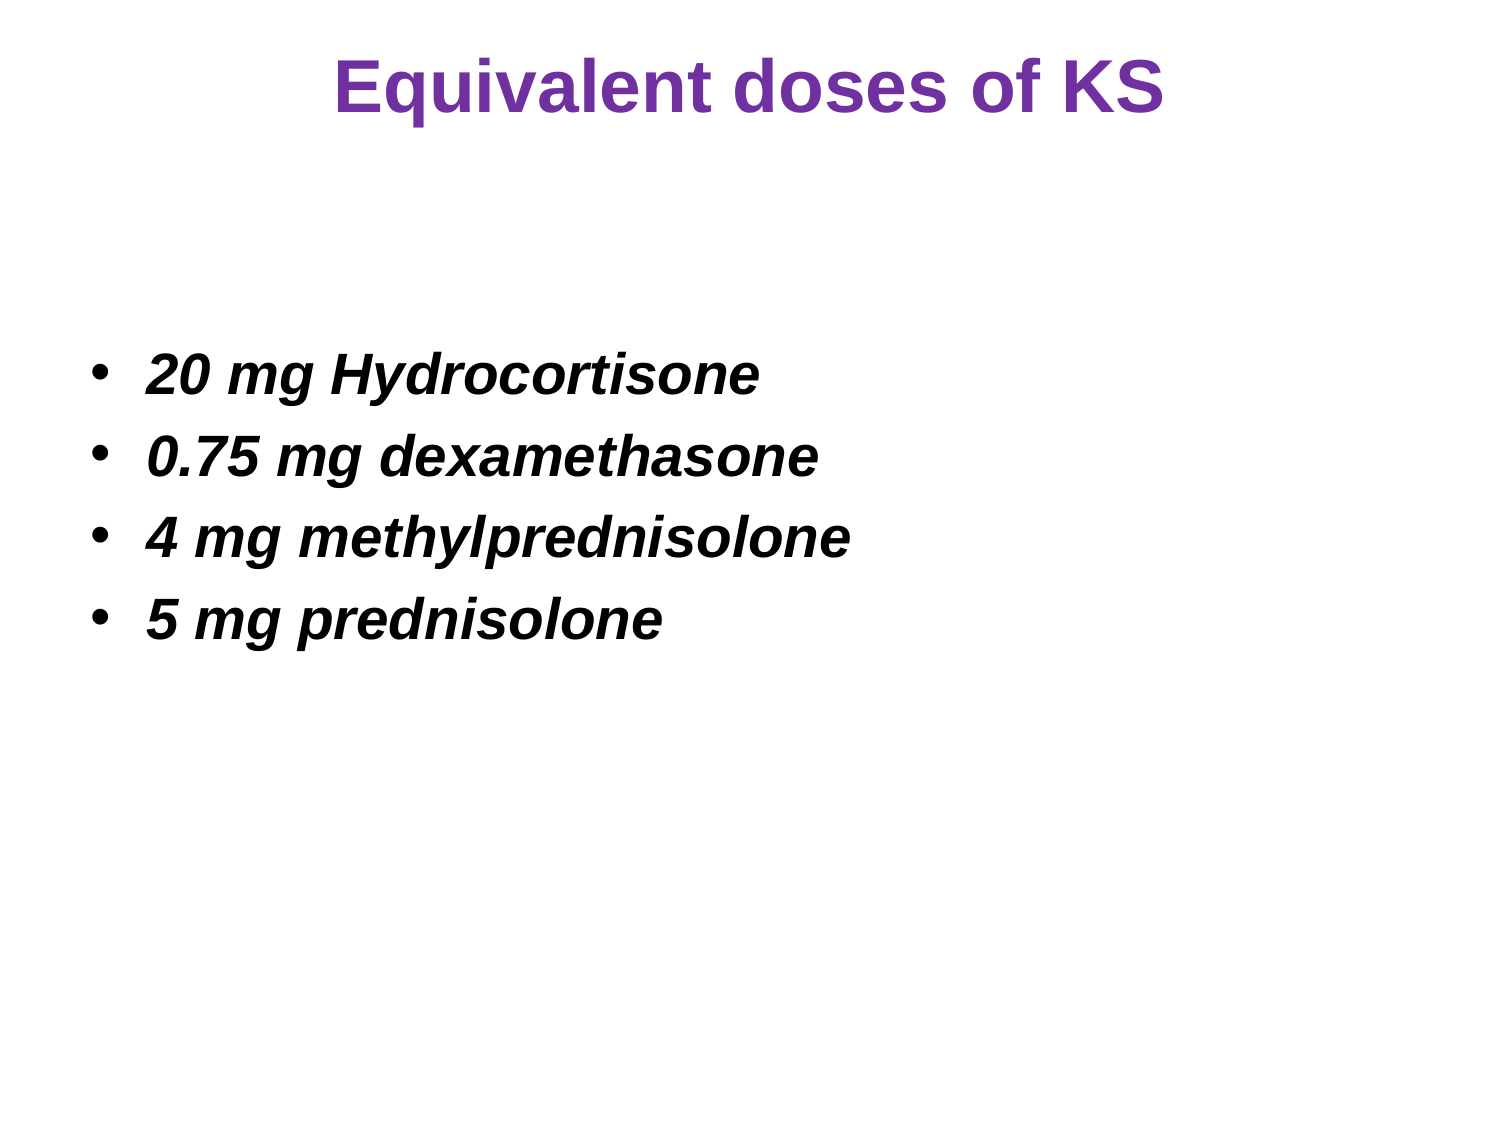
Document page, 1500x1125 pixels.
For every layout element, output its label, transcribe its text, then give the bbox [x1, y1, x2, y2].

title Equivalent doses of KS [0, 0, 1500, 166]
list 20 mg Hydrocortisone 0.75 mg dexamethasone 4 mg methylprednisolone 5 mg prednisolone [74, 328, 1426, 1006]
